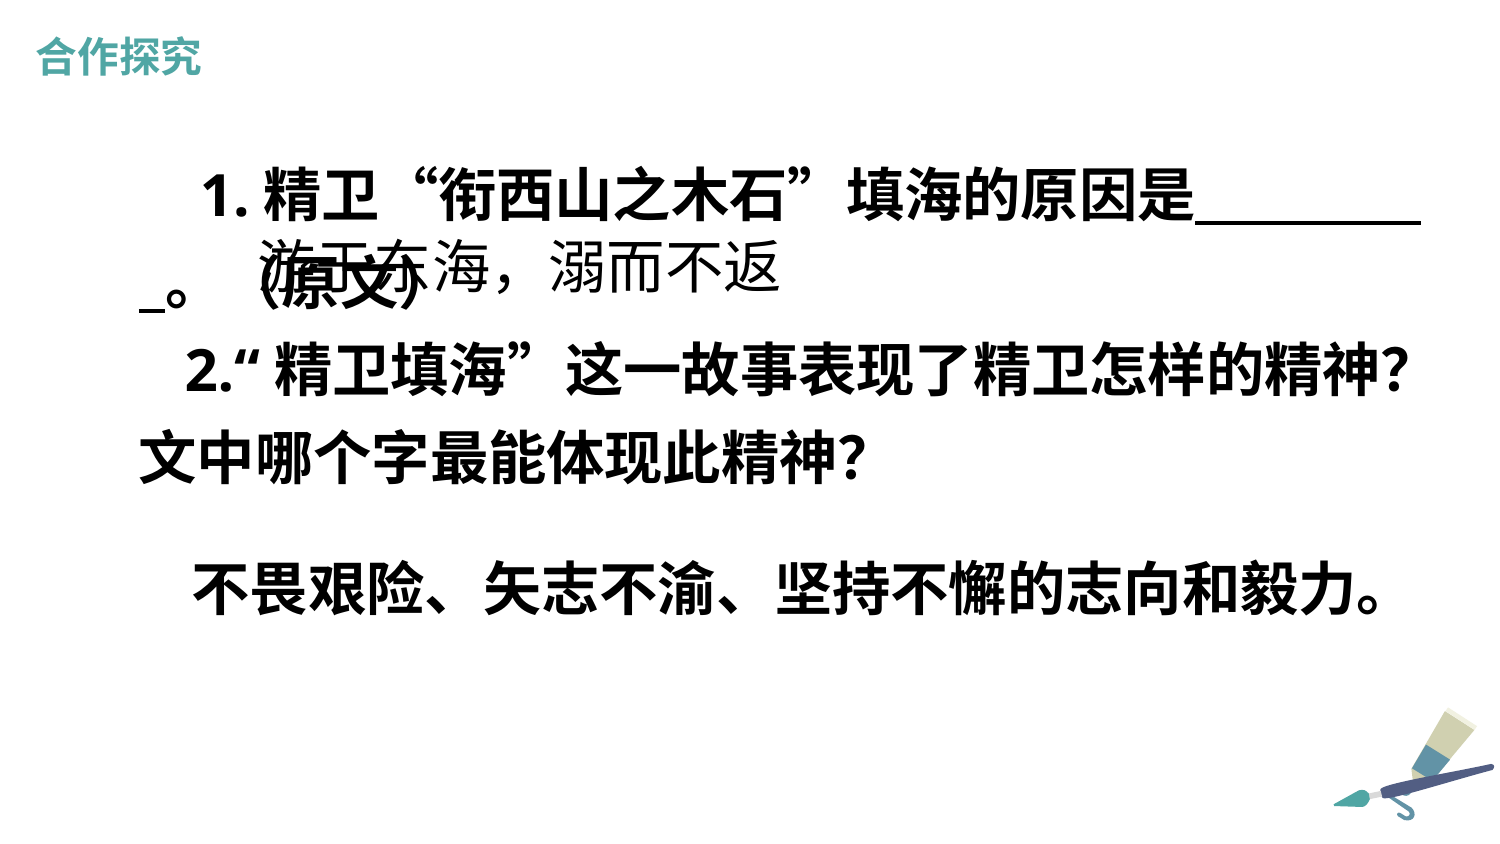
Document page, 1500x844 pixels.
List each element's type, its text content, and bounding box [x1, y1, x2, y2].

text_box 游于东海，溺而不返 [242, 230, 797, 309]
text_box 不畏艰险、矢志不渝、坚持不懈的志向和毅力。 [149, 534, 1391, 710]
text_box 1.精卫“衔西山之木石”填海的原因是 。（原文） 2.“精卫填海”这一故事表现了精卫怎样的精神？文中哪个字最能体现此精神？ [123, 133, 1447, 499]
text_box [1358, 708, 1481, 844]
text_box 合作探究 [24, 25, 261, 87]
